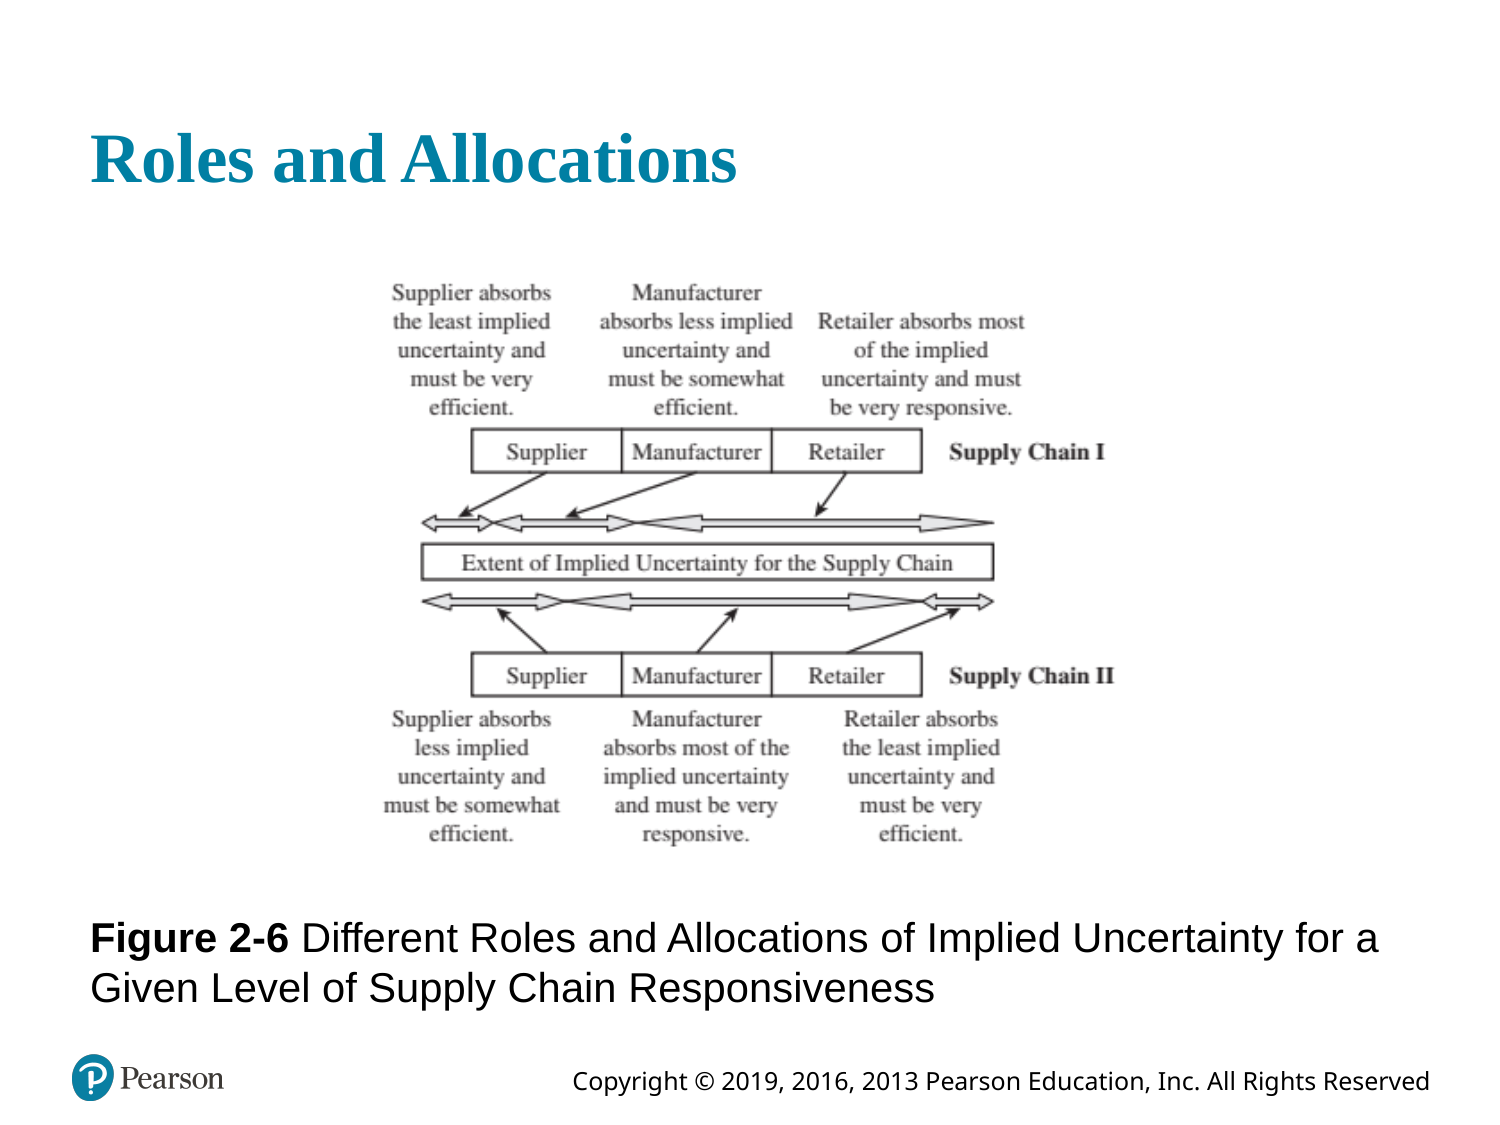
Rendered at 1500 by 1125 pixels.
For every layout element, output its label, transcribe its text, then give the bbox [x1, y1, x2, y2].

picture [98, 1054, 224, 1101]
picture [72, 1087, 83, 1101]
title Roles and Allocations [75, 0, 1425, 213]
picture [80, 1063, 106, 1088]
picture [378, 278, 1123, 851]
list Figure 2-6 Different Roles and Allocations of Implied Uncertainty for a Given Level of Supply Chain Responsiveness [75, 916, 1425, 1027]
picture [72, 1054, 88, 1070]
